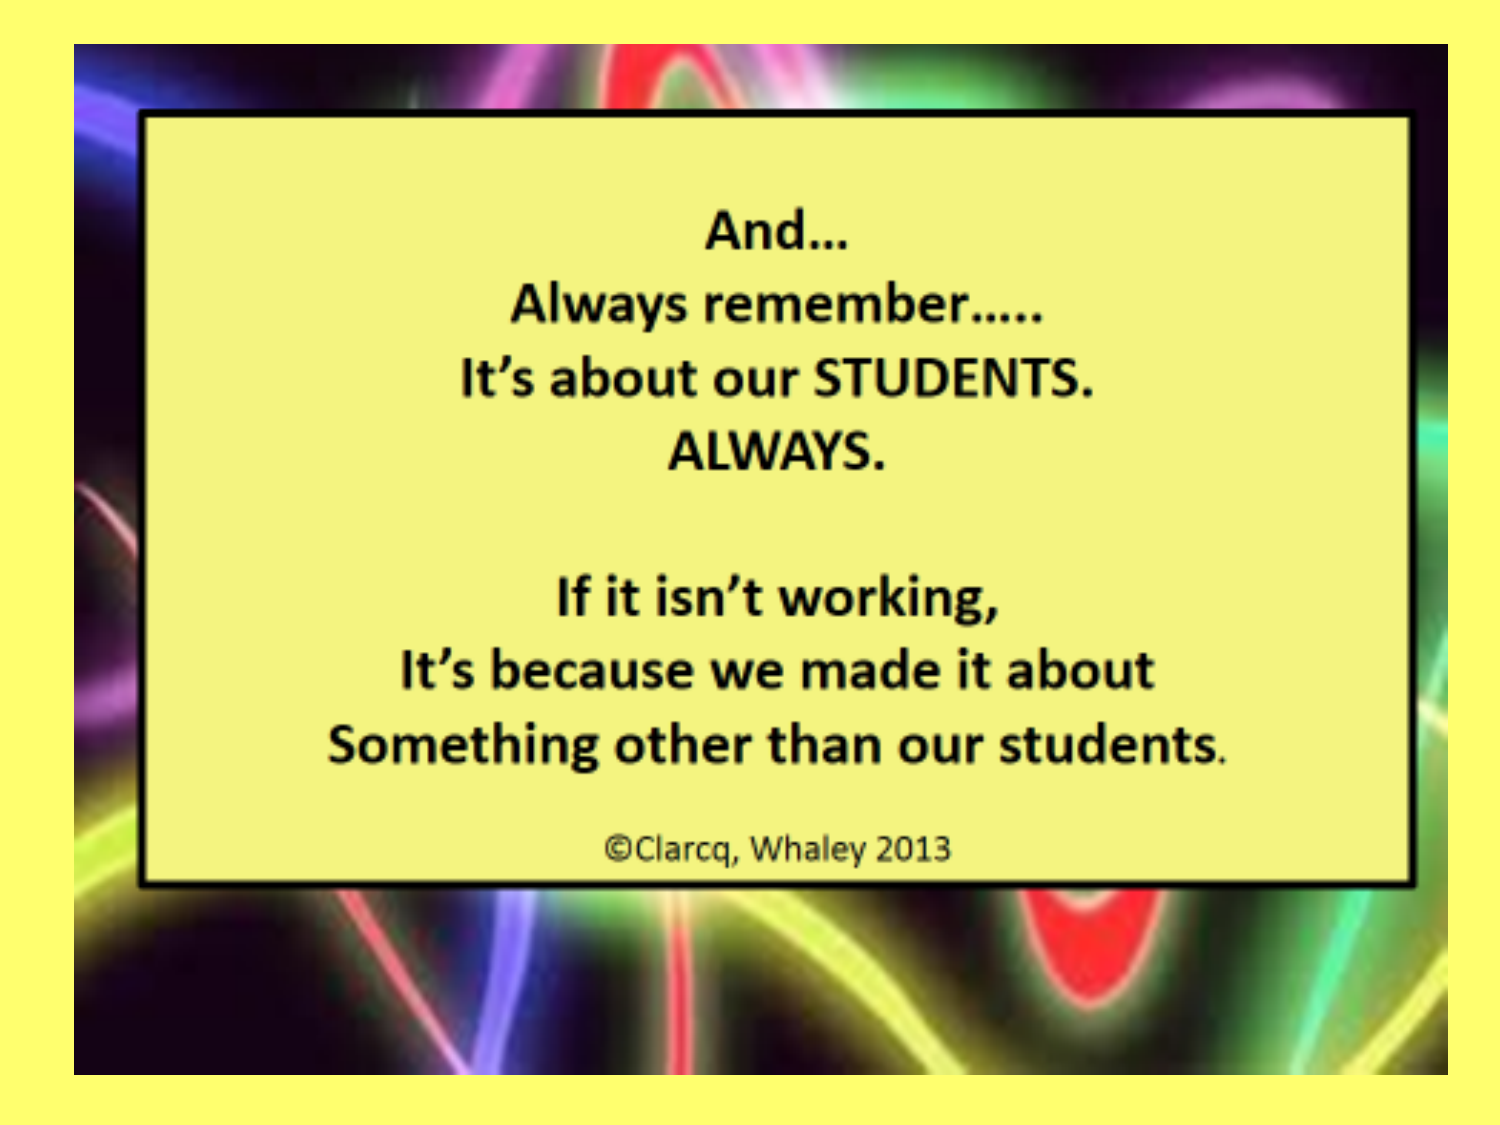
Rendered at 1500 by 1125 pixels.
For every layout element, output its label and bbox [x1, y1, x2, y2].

picture [73, 44, 1449, 1076]
